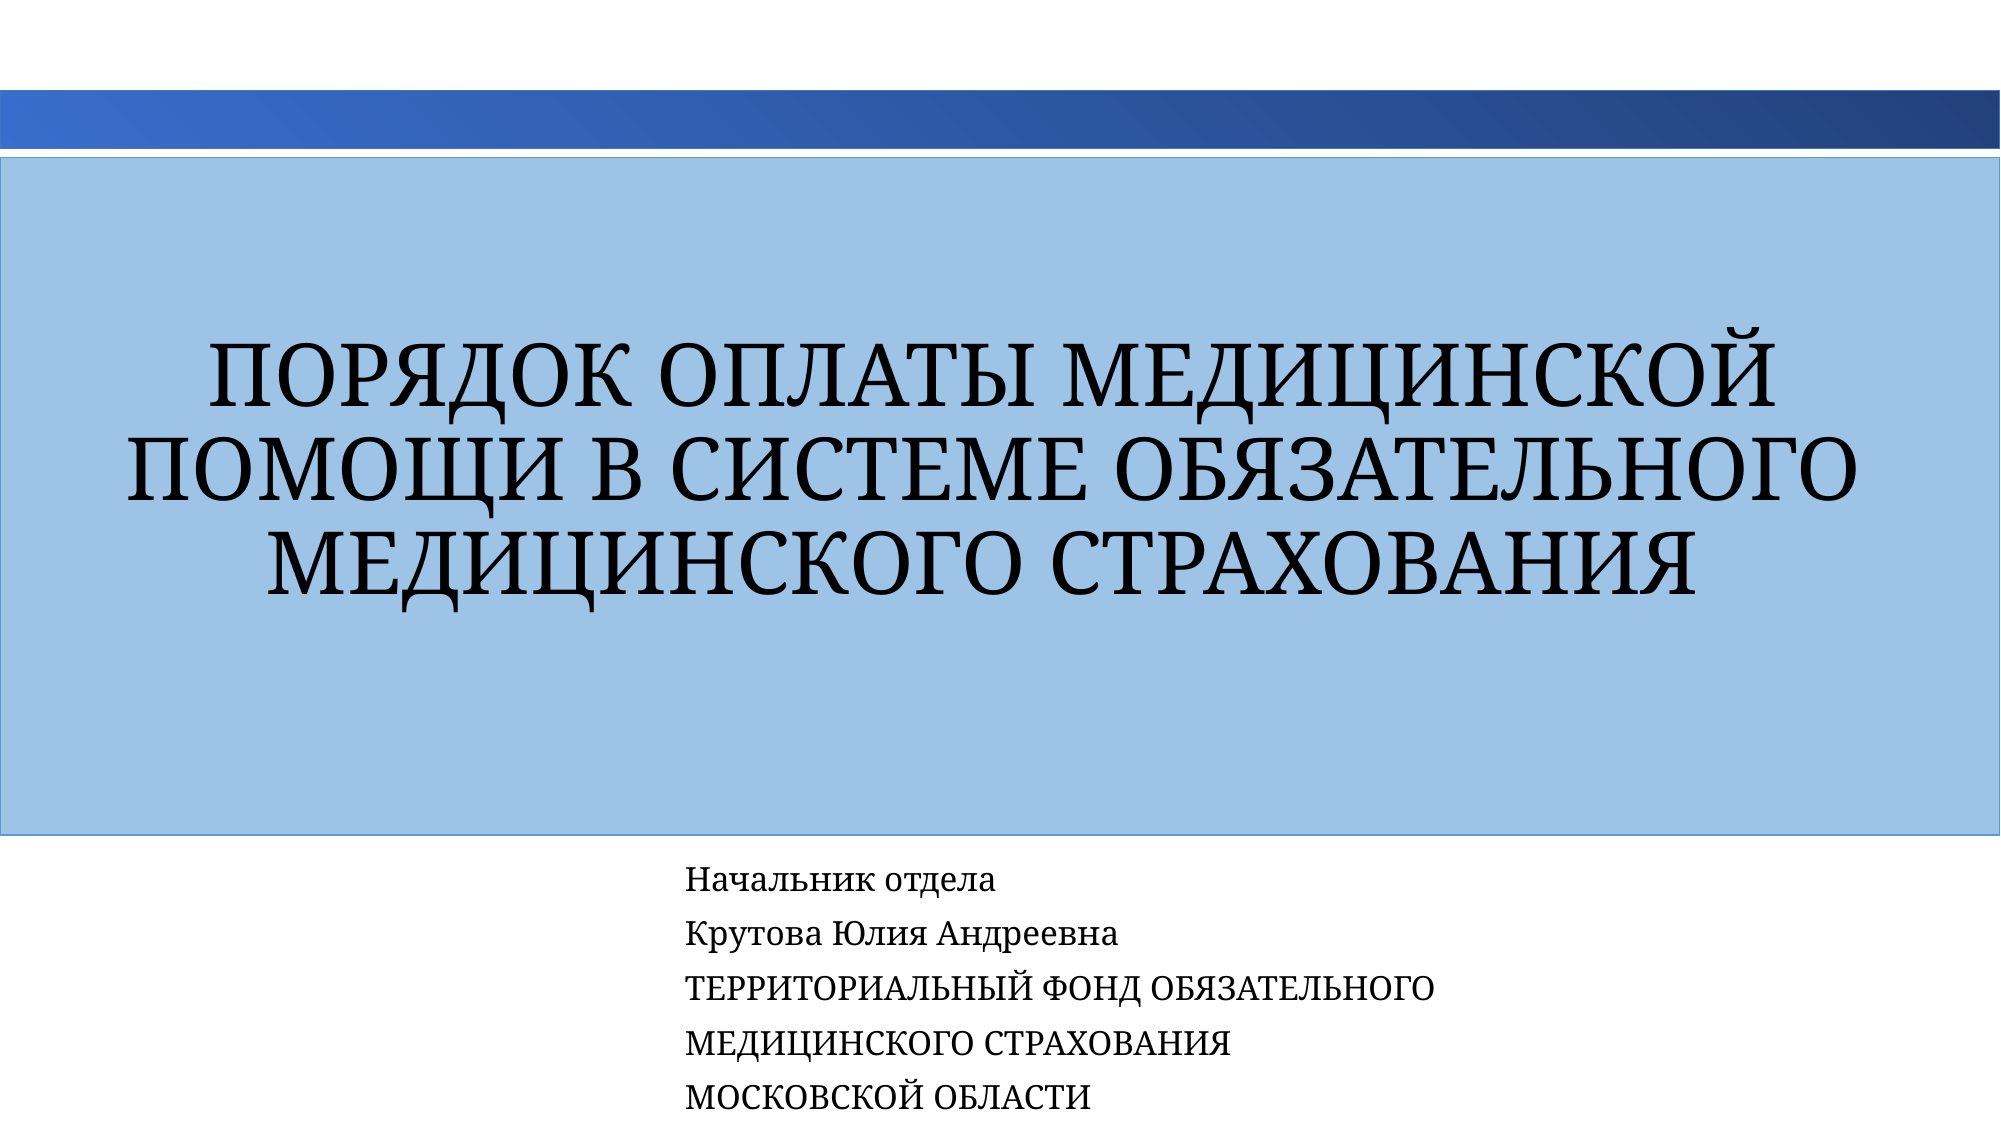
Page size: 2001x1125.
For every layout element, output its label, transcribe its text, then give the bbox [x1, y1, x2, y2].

title ПОРЯДОК ОПЛАТЫ МЕДИЦИНСКОЙ ПОМОЩИ В СИСТЕМЕ ОБЯЗАТЕЛЬНОГО МЕДИЦИНСКОГО СТРАХОВАНИЯ [103, 229, 1884, 621]
text_box [0, 90, 2000, 149]
text_box [0, 157, 2000, 836]
subtitle Начальник отдела Крутова Юлия Андреевна ТЕРРИТОРИАЛЬНЫЙ ФОНД ОБЯЗАТЕЛЬНОГО МЕДИЦИНСКОГО СТРАХОВАНИЯ МОСКОВСКОЙ ОБЛАСТИ [536, 855, 2000, 1125]
